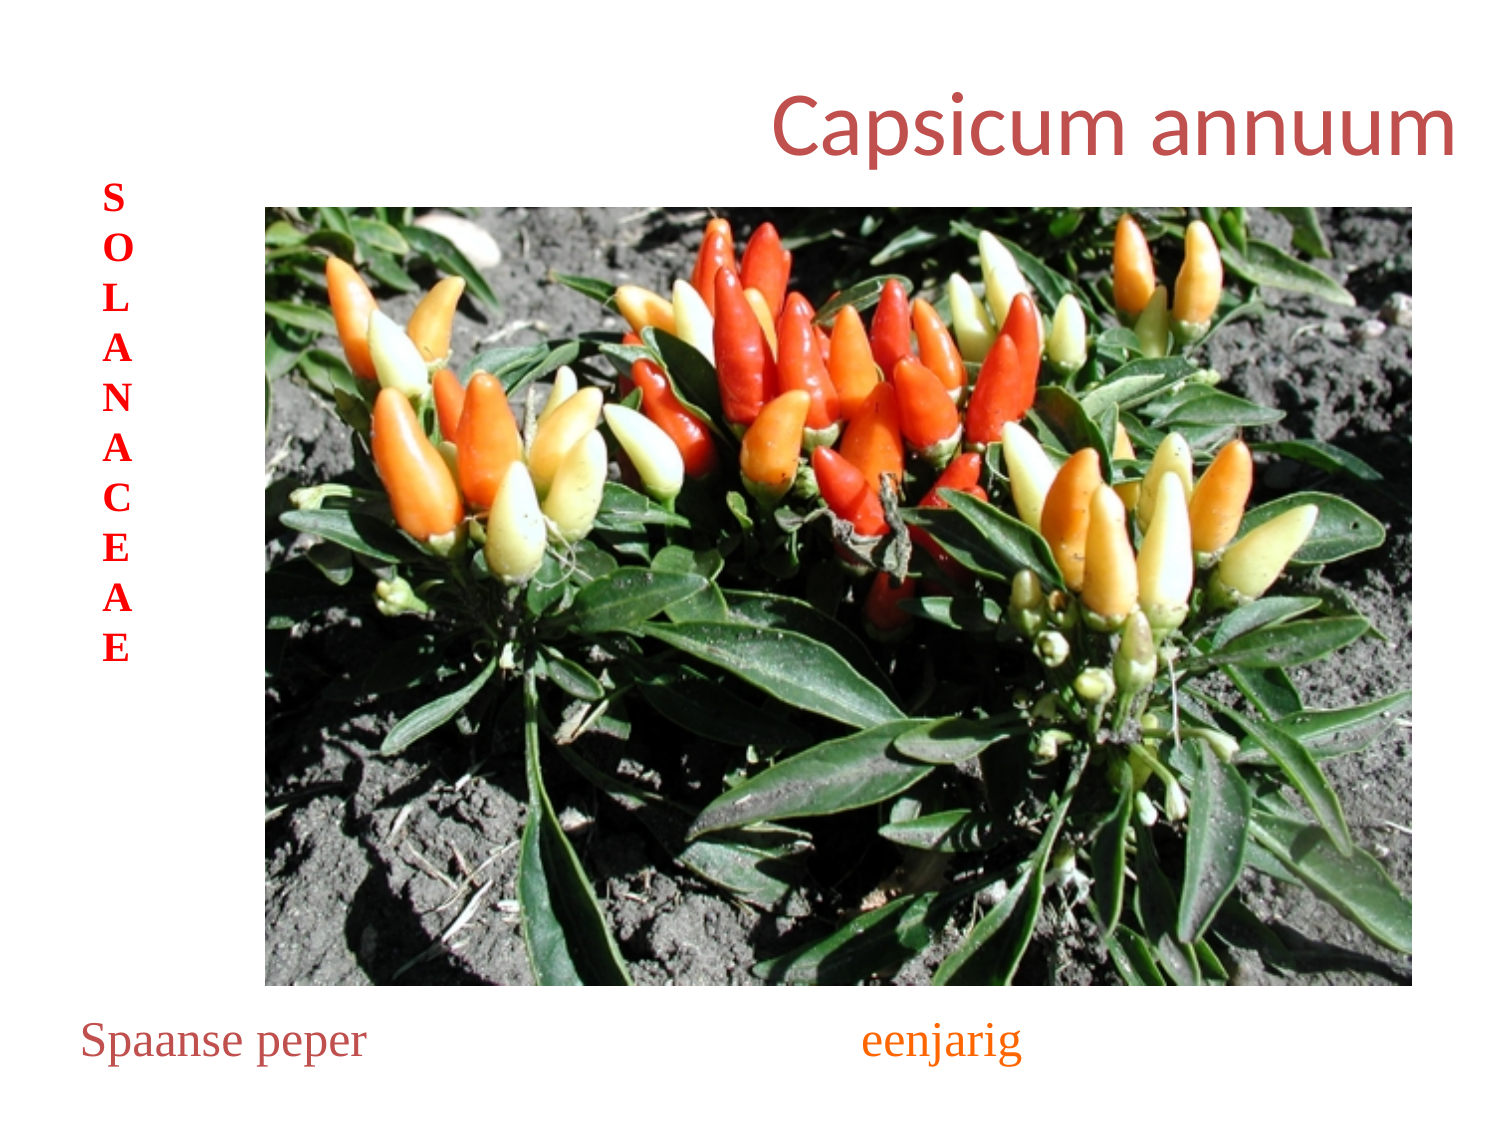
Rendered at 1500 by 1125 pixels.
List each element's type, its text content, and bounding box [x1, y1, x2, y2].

title Capsicum annuum [200, 24, 1475, 213]
picture [265, 207, 1412, 987]
text_box Spaanse peper [64, 999, 1128, 1075]
text_box SOLANACEAE [87, 162, 150, 678]
